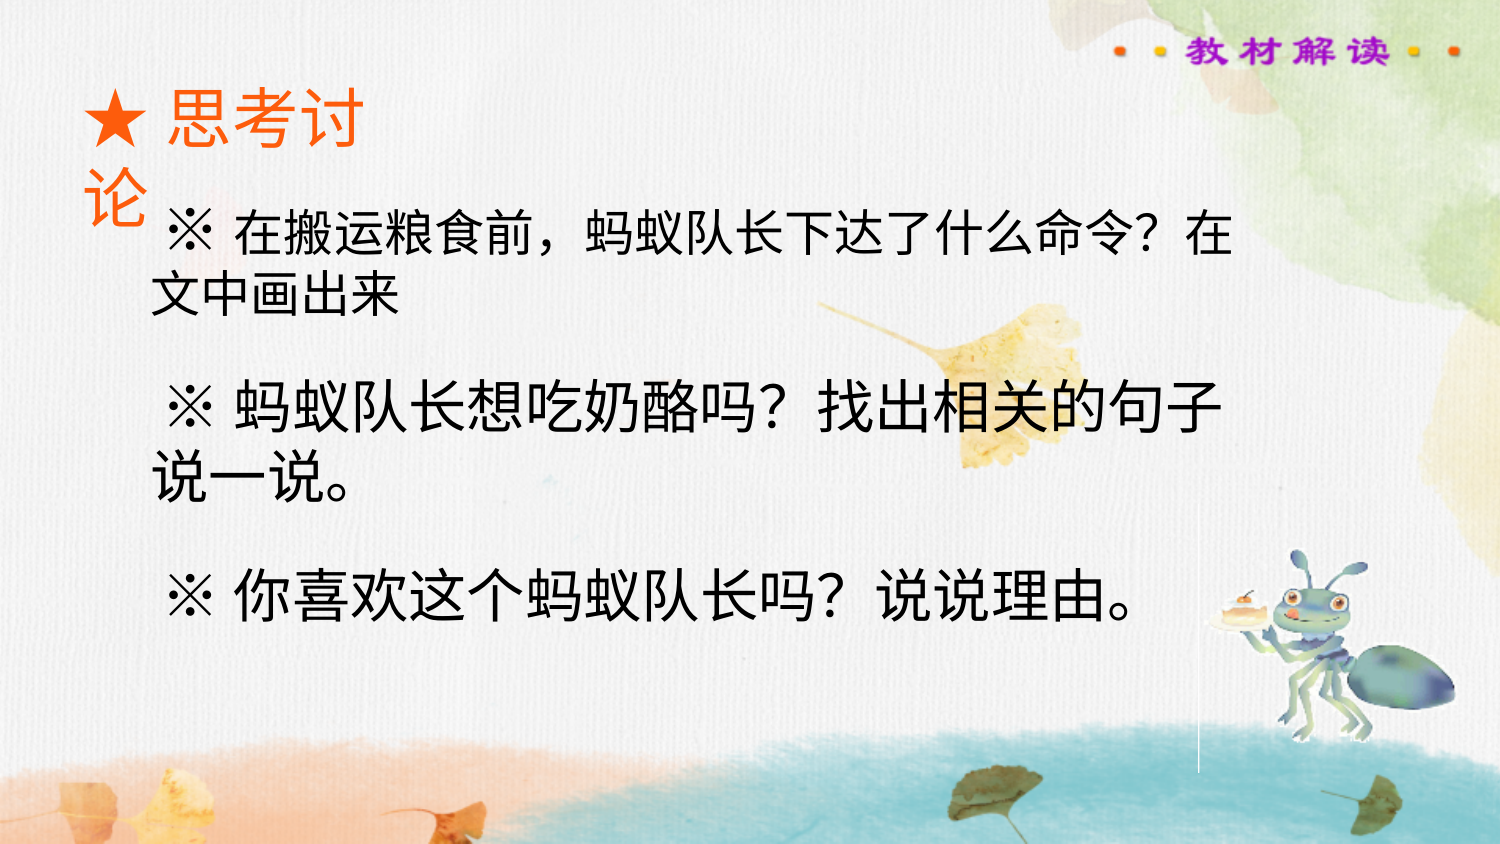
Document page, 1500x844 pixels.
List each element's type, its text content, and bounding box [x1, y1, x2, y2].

text_box ★思考讨论 [68, 69, 448, 244]
text_box ※在搬运粮食前，蚂蚁队长下达了什么命令？在文中画出来 [135, 185, 1286, 331]
text_box ※蚂蚁队长想吃奶酪吗？找出相关的句子说一说。 [135, 362, 1286, 518]
picture [0, 0, 1500, 844]
text_box ※你喜欢这个蚂蚁队长吗？说说理由。 [135, 551, 1193, 637]
